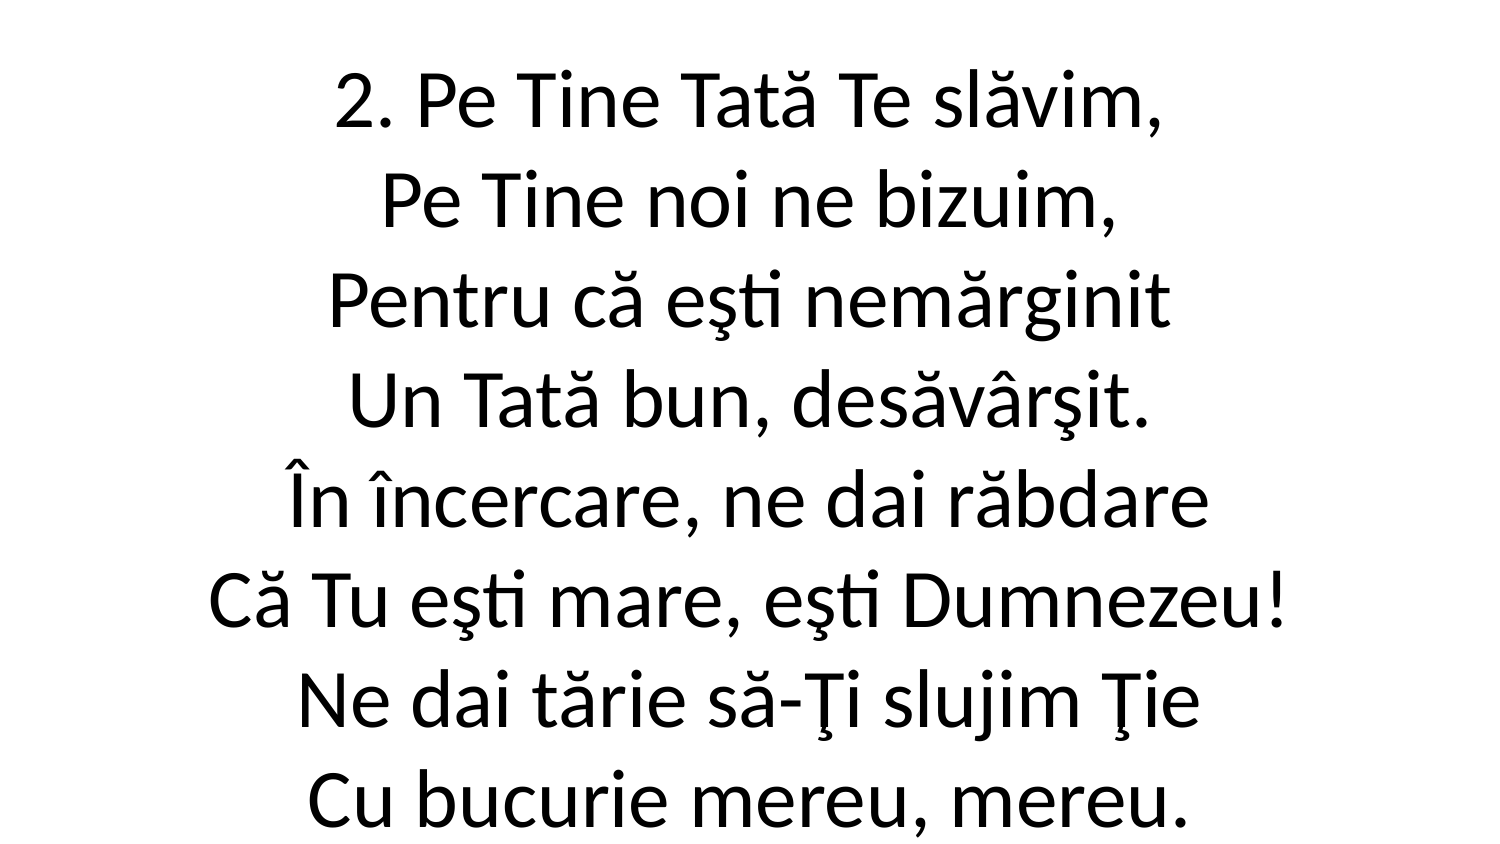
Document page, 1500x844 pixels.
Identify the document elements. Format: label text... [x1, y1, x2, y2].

text_box 2. Pe Tine Tată Te slăvim, Pe Tine noi ne bizuim, Pentru că eşti nemărginit Un Tată bun, desăvârşit. În încercare, ne dai răbdare Că Tu eşti mare, eşti Dumnezeu! Ne dai tărie să-Ţi slujim Ţie Cu bucurie mereu, mereu. [193, 0, 1307, 844]
